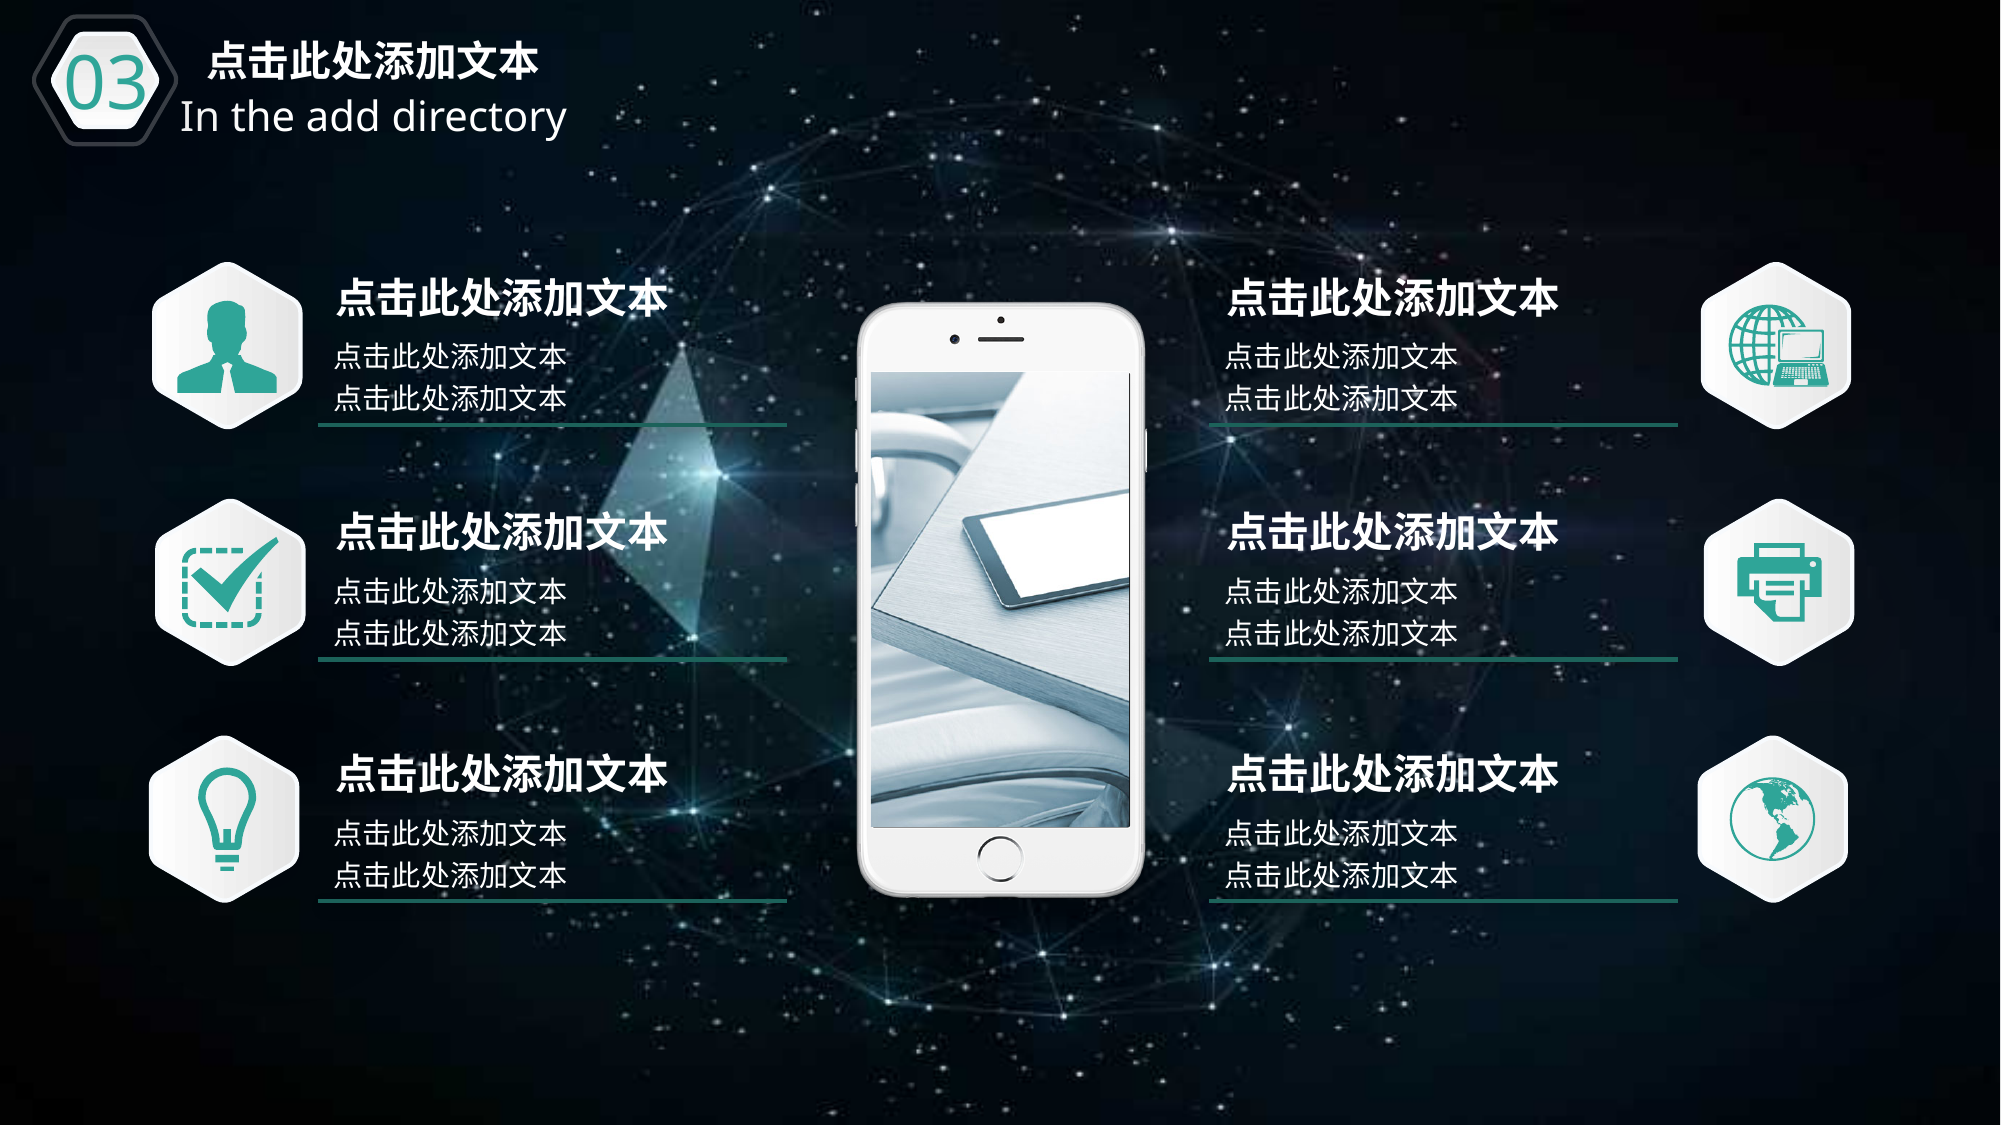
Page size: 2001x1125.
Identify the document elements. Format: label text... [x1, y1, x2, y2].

text_box 点击此处添加文本 [1480, 498, 1576, 564]
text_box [1702, 264, 1850, 428]
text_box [1699, 737, 1846, 901]
text_box 点击此处添加文本 [320, 498, 521, 558]
text_box 点击此处添加文本 [320, 264, 521, 324]
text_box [1705, 500, 1853, 664]
picture [0, 0, 2001, 1125]
text_box 点击此处添加文本 [1480, 740, 1576, 806]
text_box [521, 257, 1480, 978]
text_box 点击此处添加文本 [1480, 264, 1576, 329]
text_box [157, 500, 304, 664]
text_box 点击此处添加文本 点击此处添加文本 [318, 558, 521, 657]
text_box 点击此处添加文本 点击此处添加文本 [318, 800, 521, 899]
text_box 点击此处添加文本 [320, 740, 521, 800]
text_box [150, 737, 298, 901]
text_box In the add directory [223, 82, 582, 148]
text_box 点击此处添加文本 点击此处添加文本 [318, 324, 521, 423]
text_box 点击此处添加文本 [191, 27, 556, 82]
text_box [154, 264, 301, 428]
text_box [34, 16, 177, 145]
